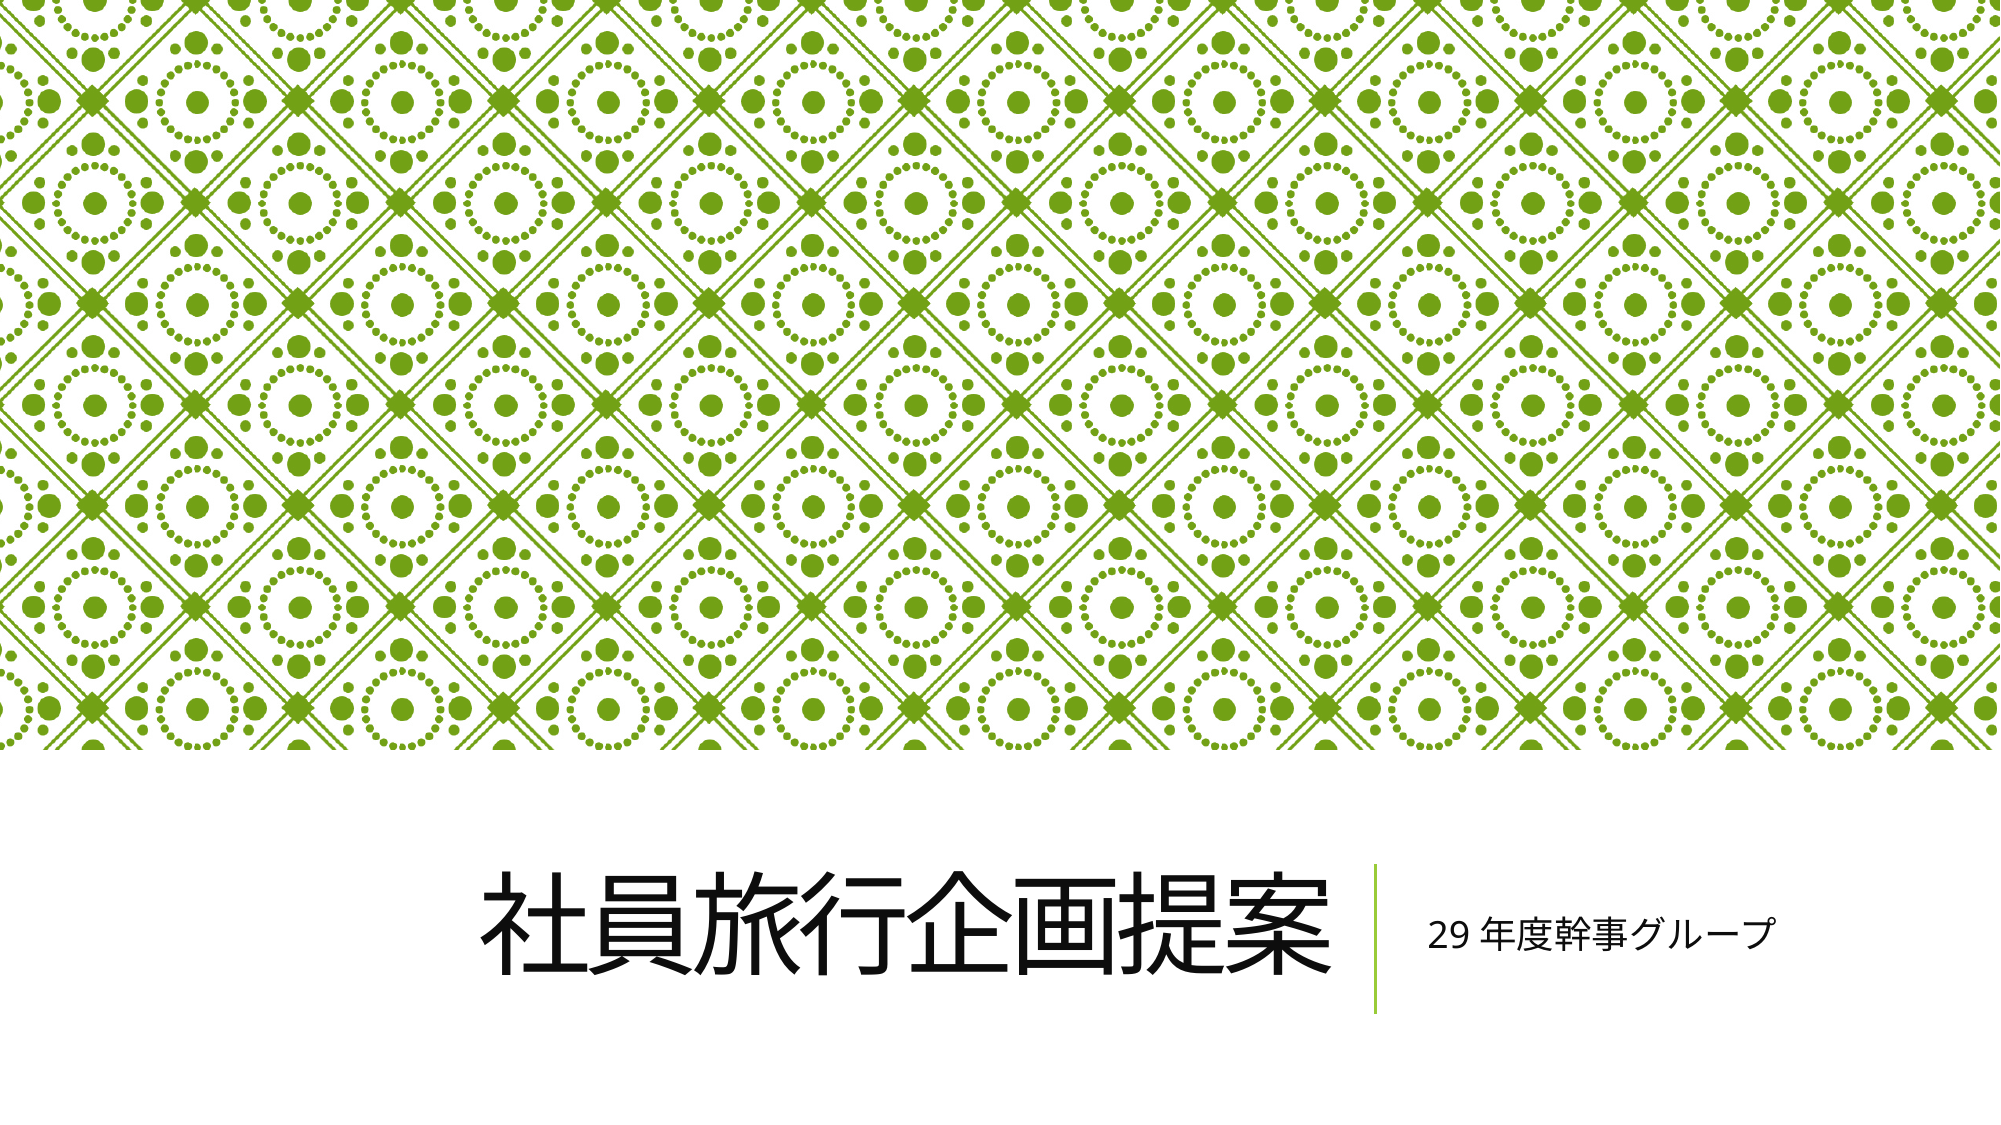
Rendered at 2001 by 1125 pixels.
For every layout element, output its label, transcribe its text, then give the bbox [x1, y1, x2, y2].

subtitle 29年度幹事グループ [1412, 813, 1938, 1054]
title 社員旅行企画提案 [75, 813, 1350, 1054]
